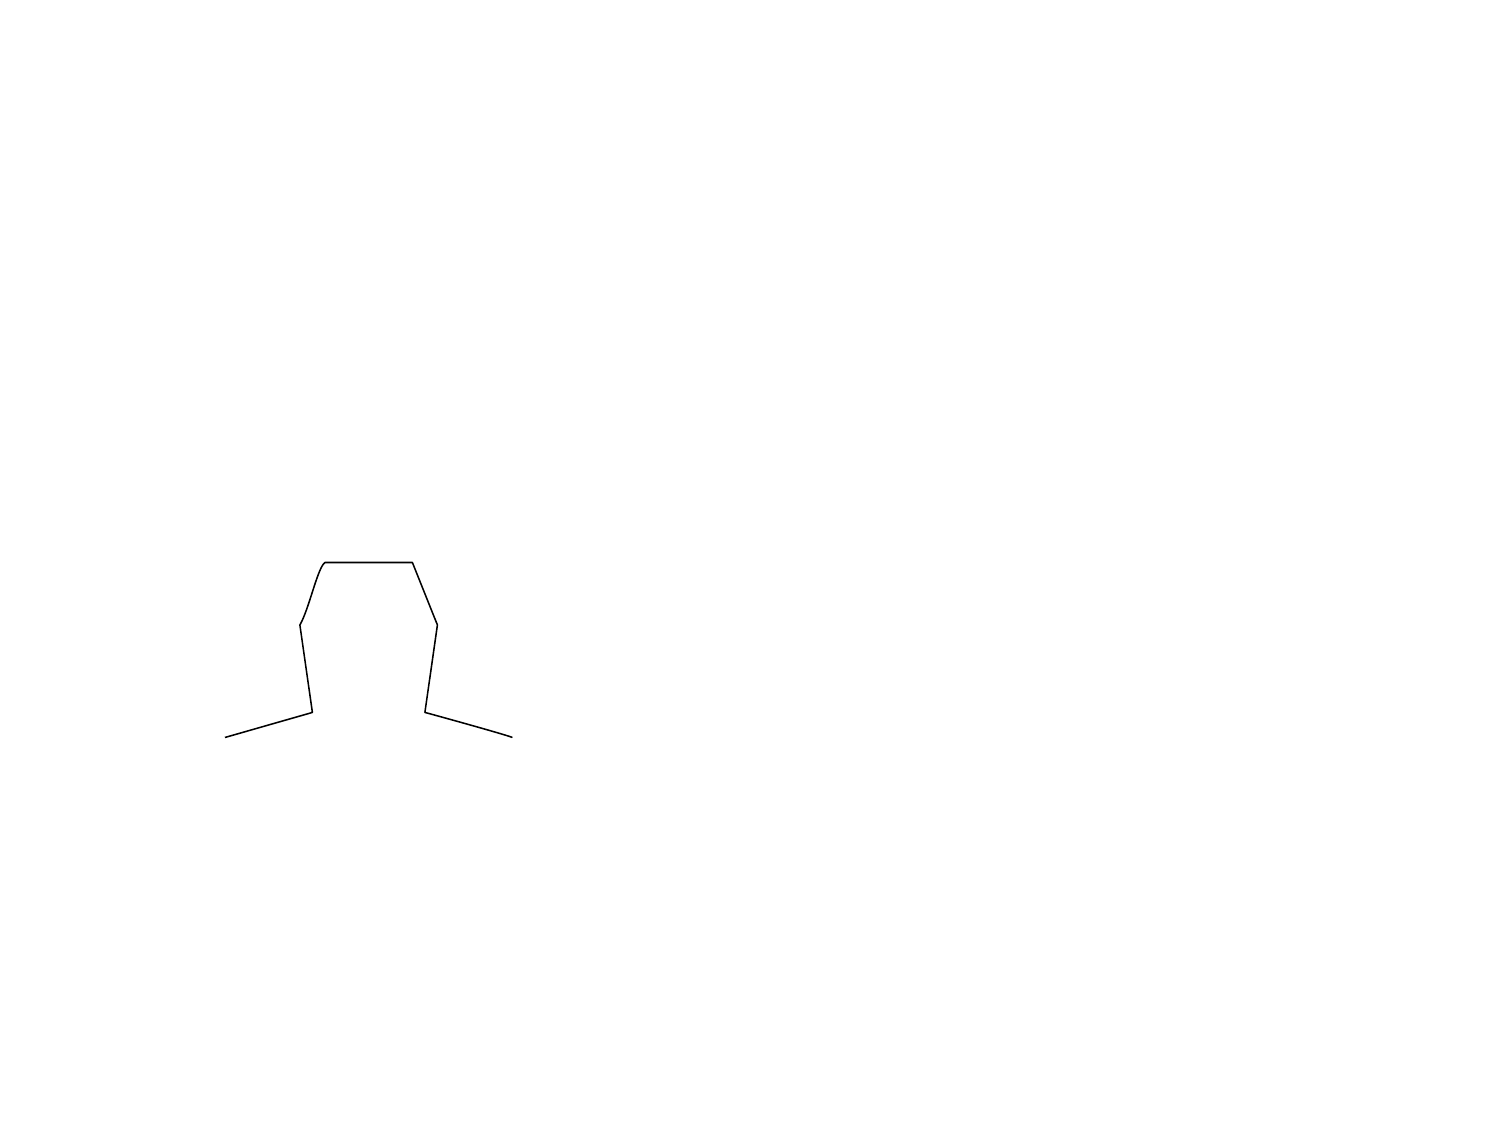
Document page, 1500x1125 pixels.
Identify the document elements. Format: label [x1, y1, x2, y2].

text_box [224, 561, 513, 739]
